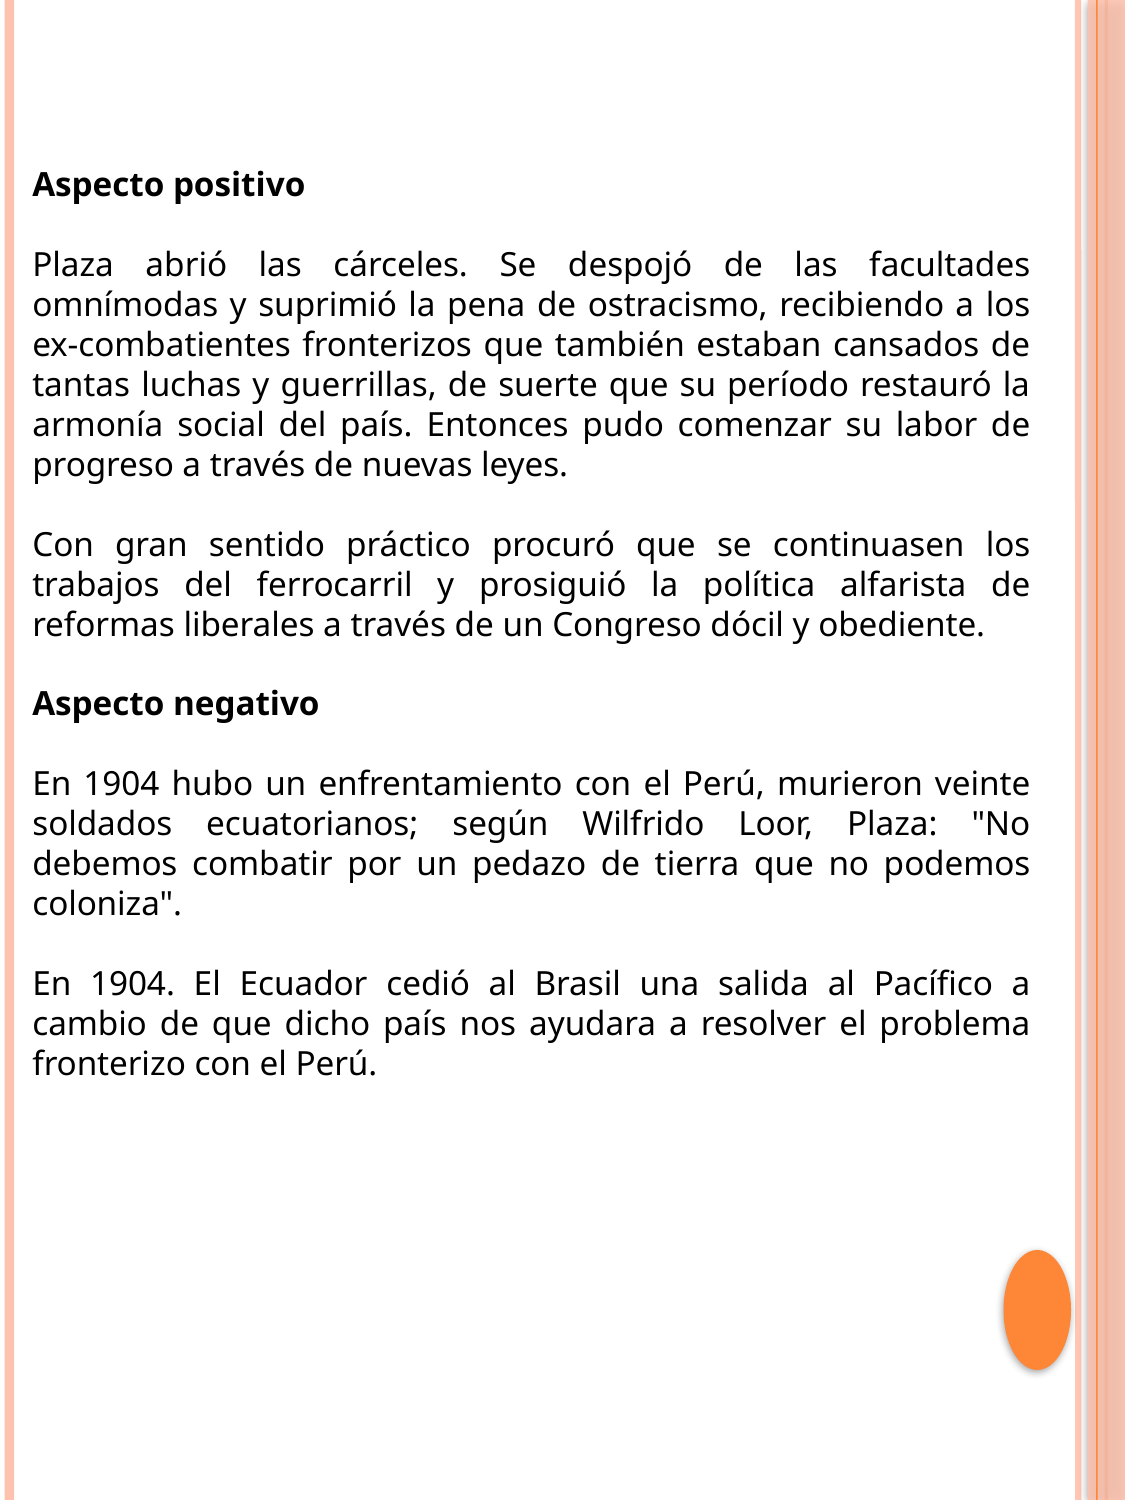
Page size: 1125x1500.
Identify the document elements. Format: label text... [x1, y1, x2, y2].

text_box Aspecto positivo Plaza abrió las cárceles. Se despojó de las facultades omnímodas y suprimió la pena de ostracismo, recibiendo a los ex-combatientes fronterizos que también estaban cansados de tantas luchas y guerrillas, de suerte que su período restauró la armonía social del país. Entonces pudo comenzar su labor de progreso a través de nuevas leyes. Con gran sentido práctico procuró que se continuasen los trabajos del ferrocarril y prosiguió la política alfarista de reformas liberales a través de un Congreso dócil y obediente. Aspecto negativo En 1904 hubo un enfrentamiento con el Perú, murieron veinte soldados ecuatorianos; según Wilfrido Loor, Plaza: "No debemos combatir por un pedazo de tierra que no podemos coloniza". En 1904. El Ecuador cedió al Brasil una salida al Pacífico a cambio de que dicho país nos ayudara a resolver el problema fronterizo con el Perú. [17, 156, 1047, 1090]
